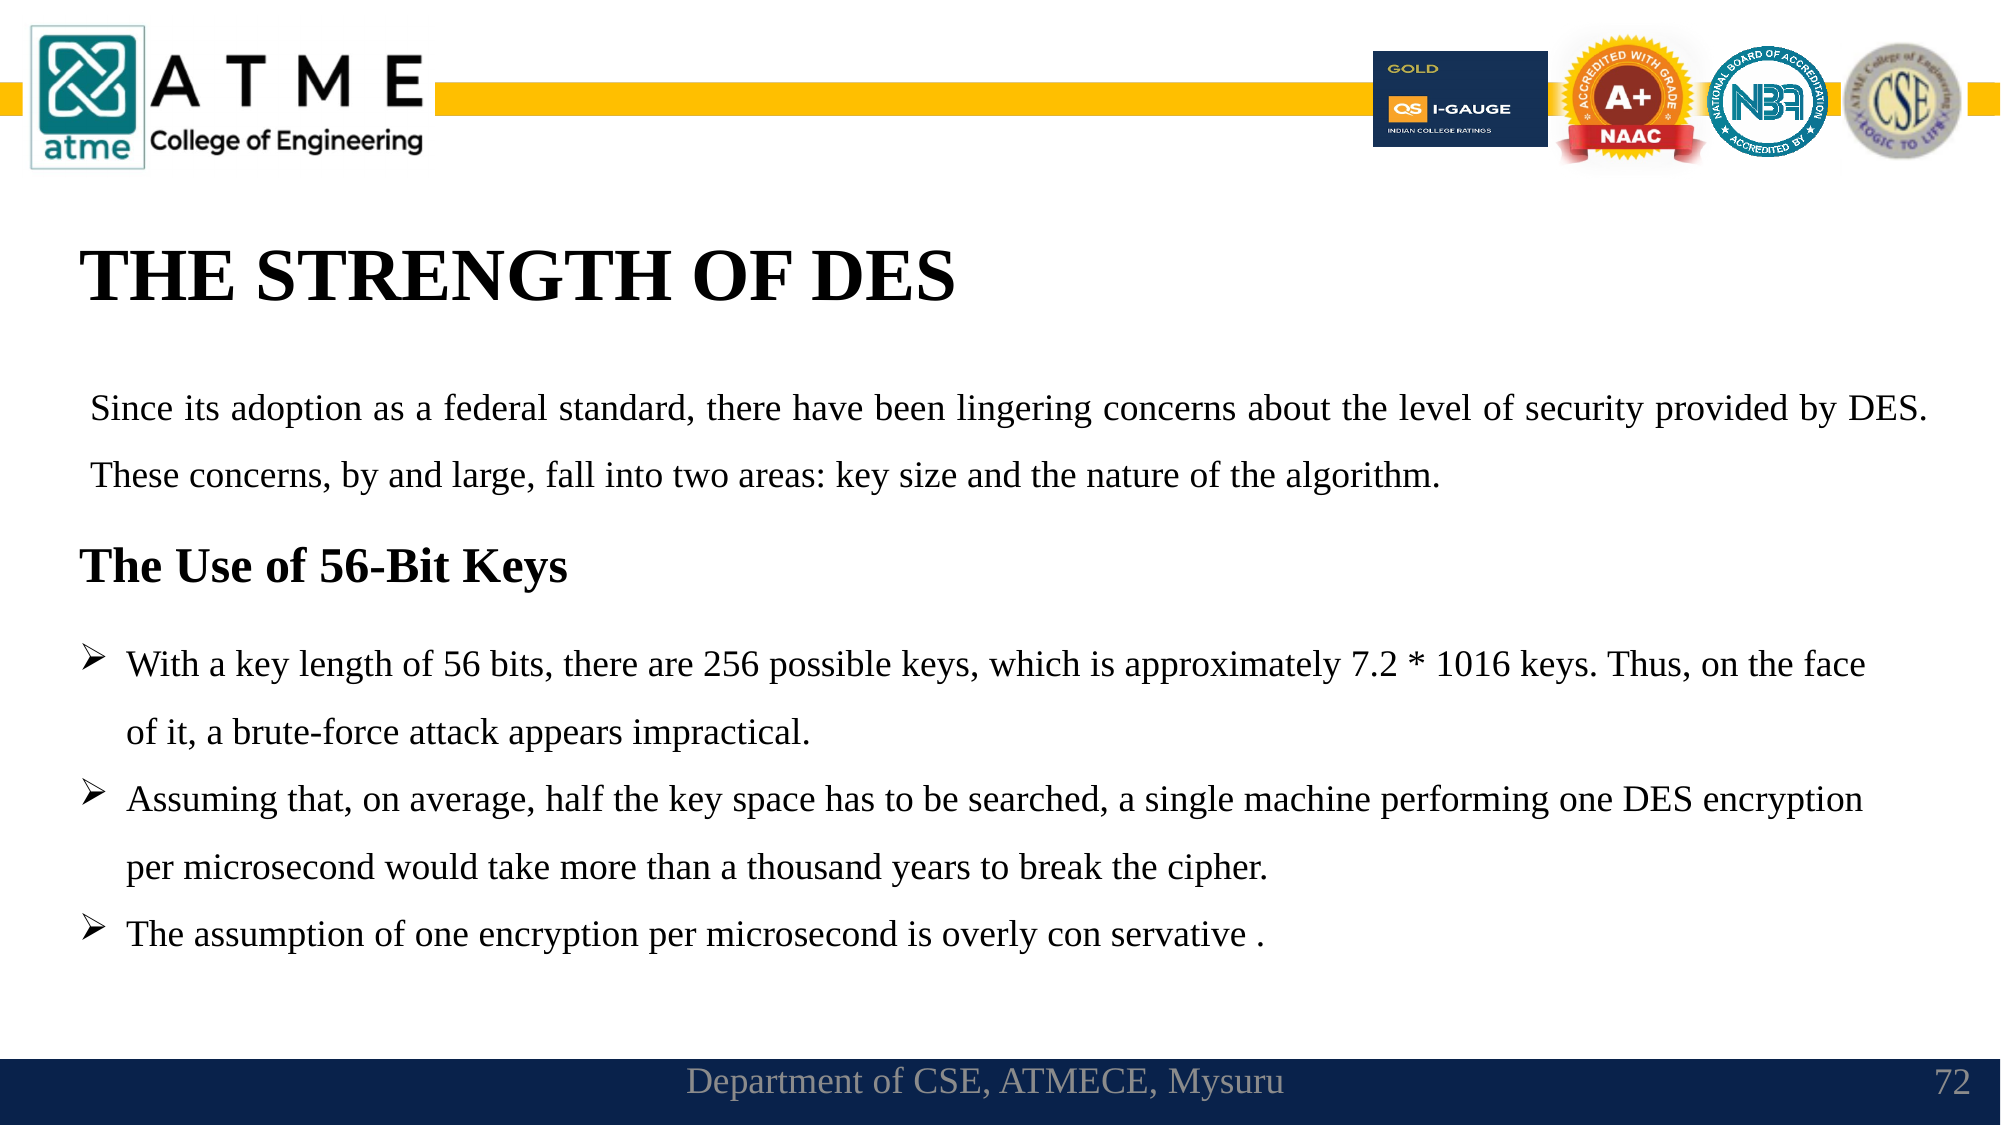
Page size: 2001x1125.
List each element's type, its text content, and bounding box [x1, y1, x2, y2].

picture [1373, 20, 1828, 180]
picture [0, 1059, 2001, 1125]
text_box THE STRENGTH OF DES [64, 217, 1065, 323]
picture [1840, 26, 1968, 176]
text_box The Use of 56-Bit Keys [64, 524, 1065, 600]
slide_number 72 [1511, 1057, 1972, 1103]
text_box With a key length of 56 bits, there are 256 possible keys, which is approximately 7.2 * 1016 keys. Thus, on the face of it, a brute-force attack appears impractical. Assuming that, on average, half the key space has to be searched, a single machine performing one DES encryption per microsecond would take more than a thousand years to break the cipher. The assumption of one encryption per microsecond is overly con servative . [64, 609, 1897, 962]
text_box Since its adoption as a federal standard, there have been lingering concerns about the level of security provided by DES. These concerns, by and large, fall into two areas: key size and the nature of the algorithm. [75, 352, 1947, 503]
footer Department of CSE, ATMECE, Mysuru [501, 1056, 1470, 1102]
picture [22, 15, 435, 178]
